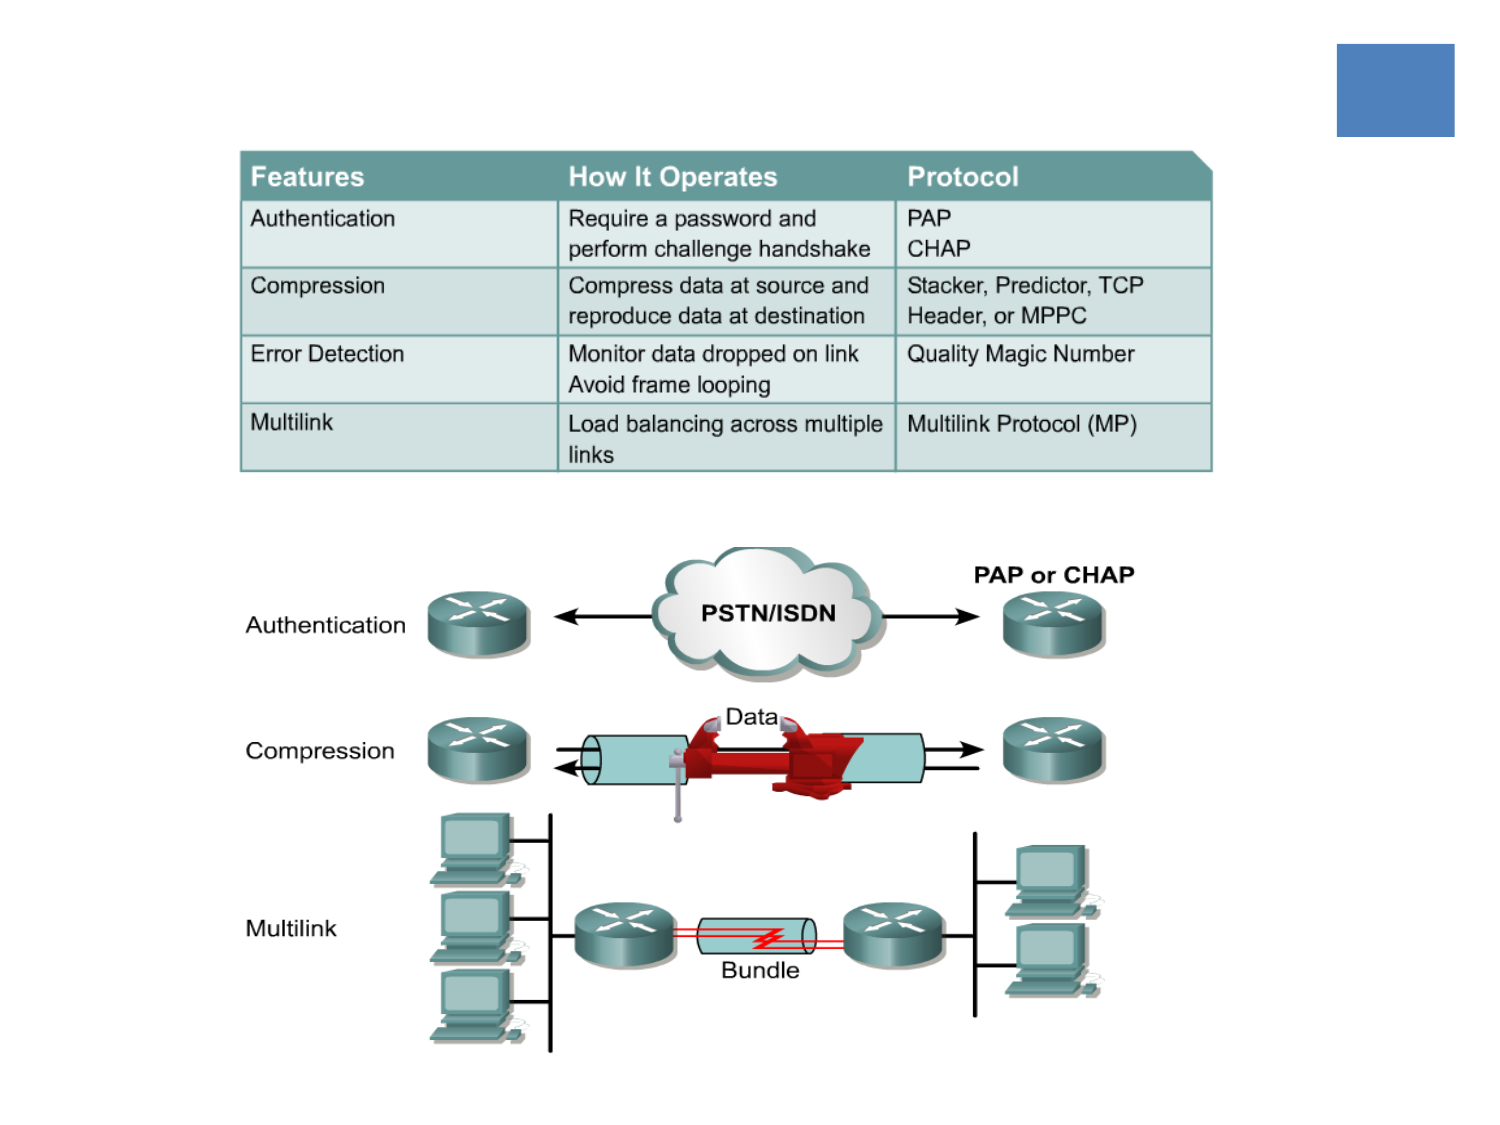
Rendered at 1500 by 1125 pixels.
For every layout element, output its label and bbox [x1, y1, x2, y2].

picture [232, 146, 1221, 484]
picture [232, 547, 1159, 1066]
